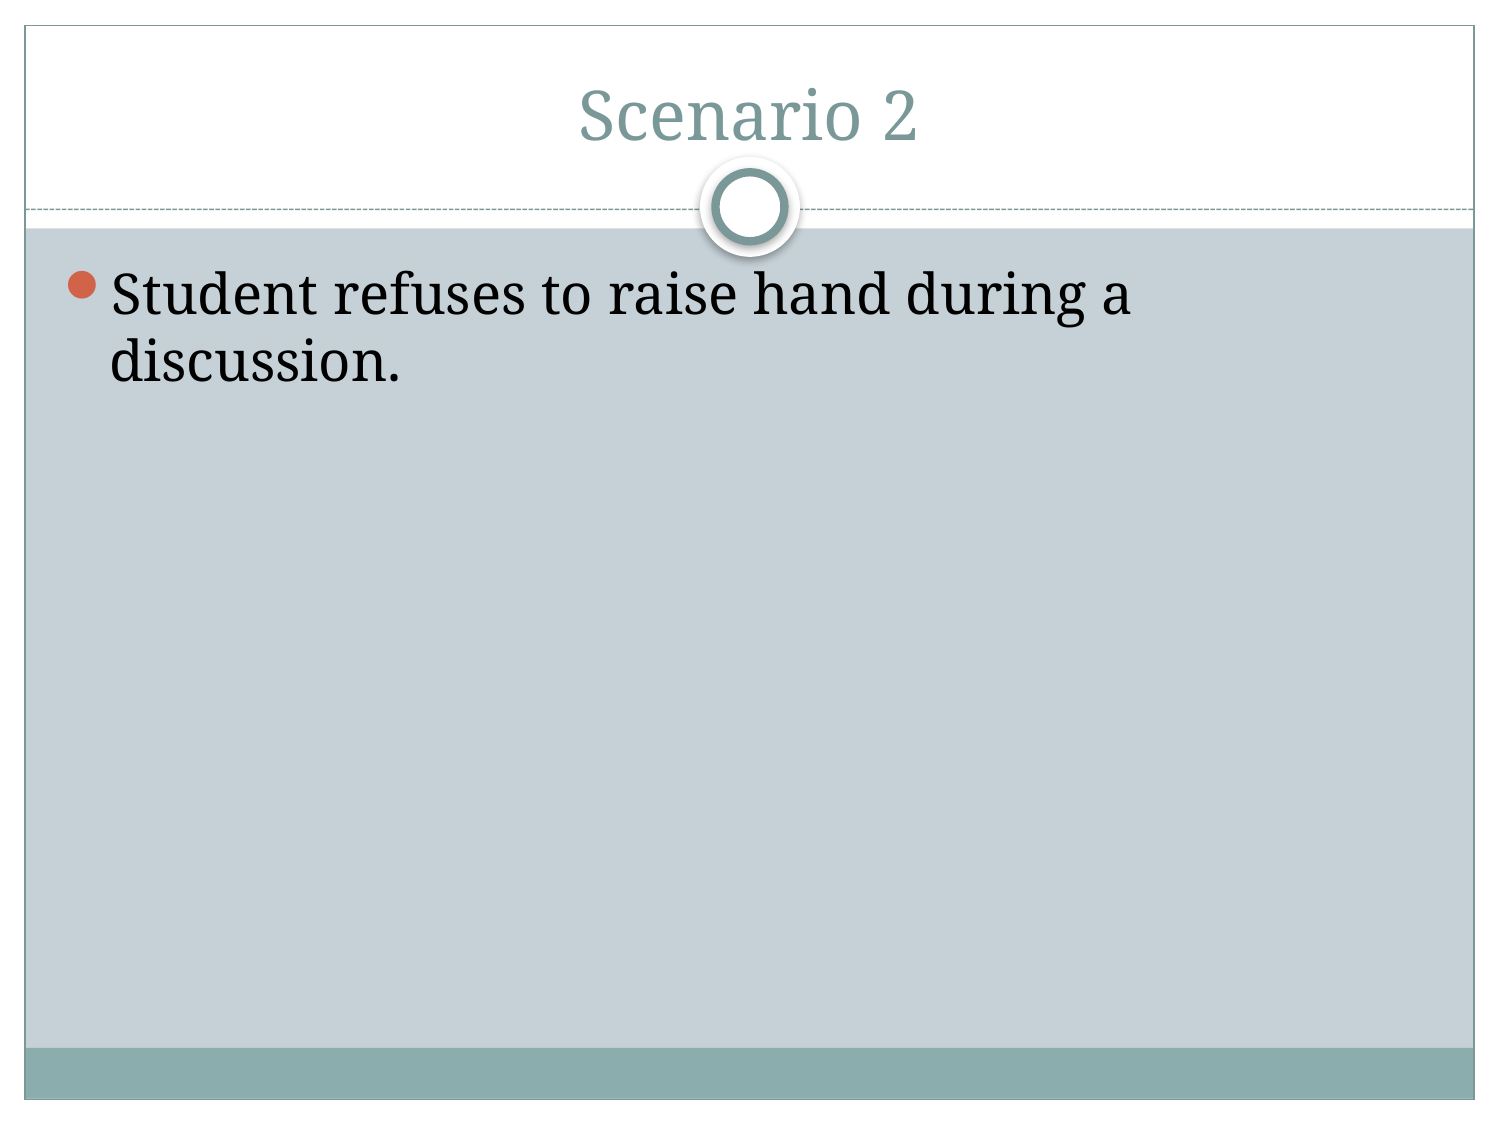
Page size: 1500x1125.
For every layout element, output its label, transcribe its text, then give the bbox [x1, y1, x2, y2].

list Student refuses to raise hand during a discussion. [49, 250, 1445, 1001]
title Scenario 2 [49, 37, 1450, 162]
